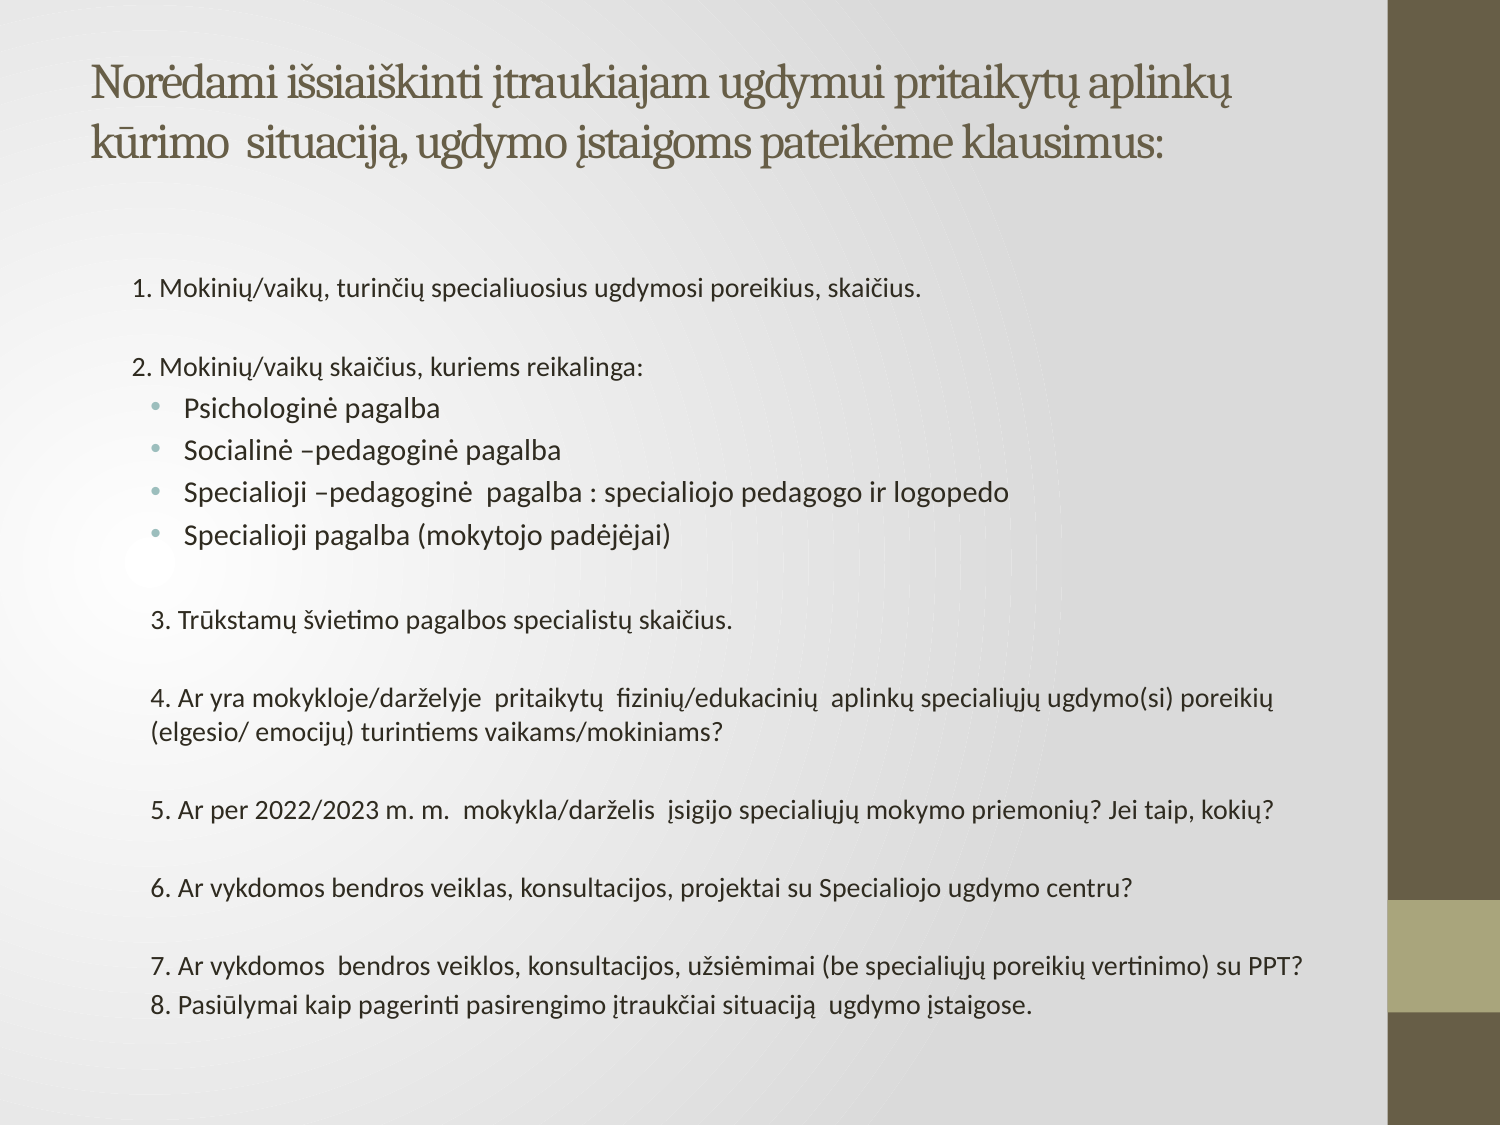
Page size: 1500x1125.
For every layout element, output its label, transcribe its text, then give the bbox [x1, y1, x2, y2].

list 1. Mokinių/vaikų, turinčių specialiuosius ugdymosi poreikius, skaičius. 2. Mokinių/vaikų skaičius, kuriems reikalinga: Psichologinė pagalba Socialinė –pedagoginė pagalba Specialioji –pedagoginė pagalba : specialiojo pedagogo ir logopedo Specialioji pagalba (mokytojo padėjėjai) 3. Trūkstamų švietimo pagalbos specialistų skaičius. 4. Ar yra mokykloje/darželyje pritaikytų fizinių/edukacinių aplinkų specialiųjų ugdymo(si) poreikių (elgesio/ emocijų) turintiems vaikams/mokiniams? 5. Ar per 2022/2023 m. m. mokykla/darželis įsigijo specialiųjų mokymo priemonių? Jei taip, kokių? 6. Ar vykdomos bendros veiklas, konsultacijos, projektai su Specialiojo ugdymo centru? 7. Ar vykdomos bendros veiklos, konsultacijos, užsiėmimai (be specialiųjų poreikių vertinimo) su PPT? 8. Pasiūlymai kaip pagerinti pasirengimo įtraukčiai situaciją ugdymo įstaigose. [75, 262, 1325, 1050]
title Norėdami išsiaiškinti įtraukiajam ugdymui pritaikytų aplinkų kūrimo situaciją, ugdymo įstaigoms pateikėme klausimus: [75, 45, 1325, 233]
